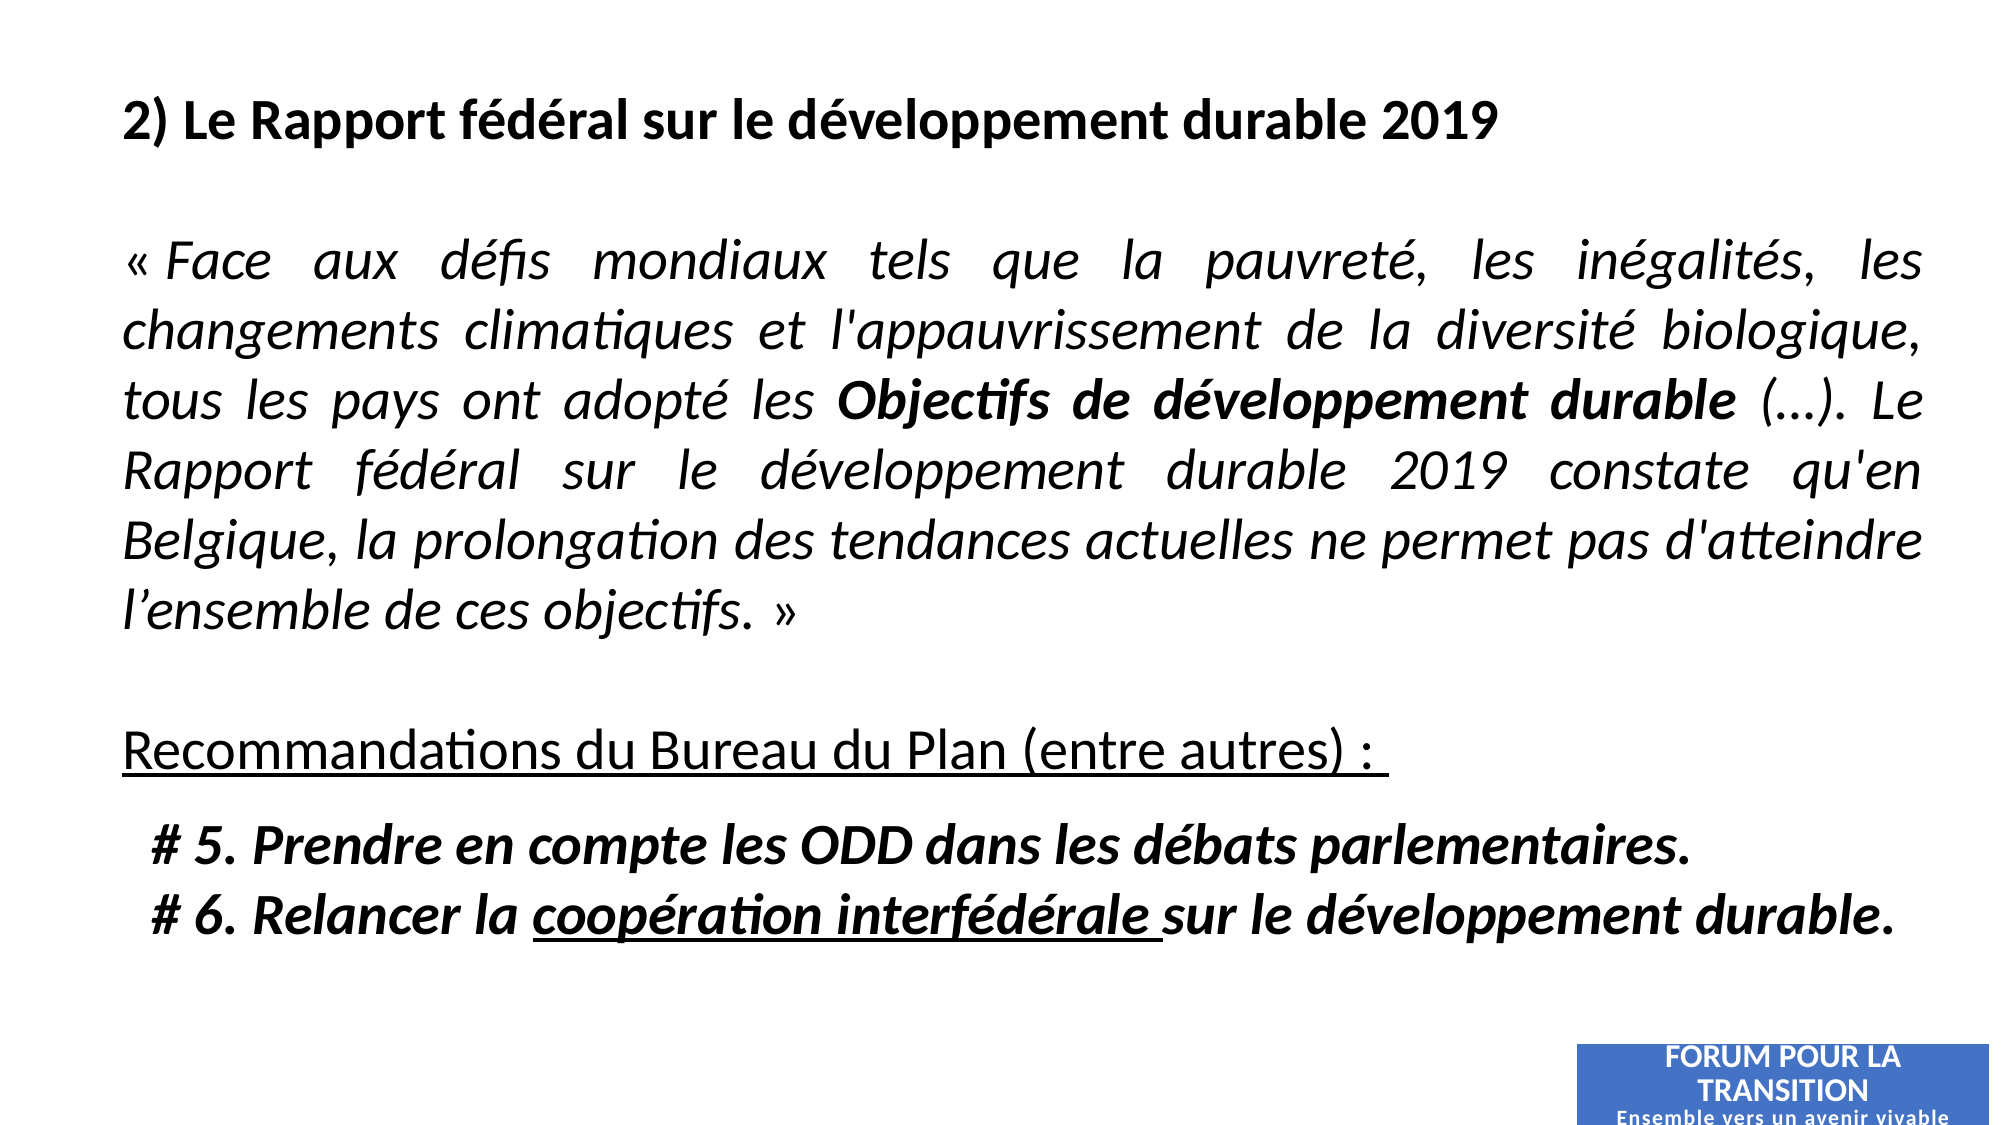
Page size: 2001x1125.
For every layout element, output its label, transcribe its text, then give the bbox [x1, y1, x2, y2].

text_box 2) Le Rapport fédéral sur le développement durable 2019 « Face aux défis mondiaux tels que la pauvreté, les inégalités, les changements climatiques et l'appauvrissement de la diversité biologique, tous les pays ont adopté les Objectifs de développement durable (…). Le Rapport fédéral sur le développement durable 2019 constate qu'en Belgique, la prolongation des tendances actuelles ne permet pas d'atteindre l’ensemble de ces objectifs. » Recommandations du Bureau du Plan (entre autres) : # 5. Prendre en compte les ODD dans les débats parlementaires. # 6. Relancer la coopération interfédérale sur le développement durable. [107, 73, 1939, 954]
